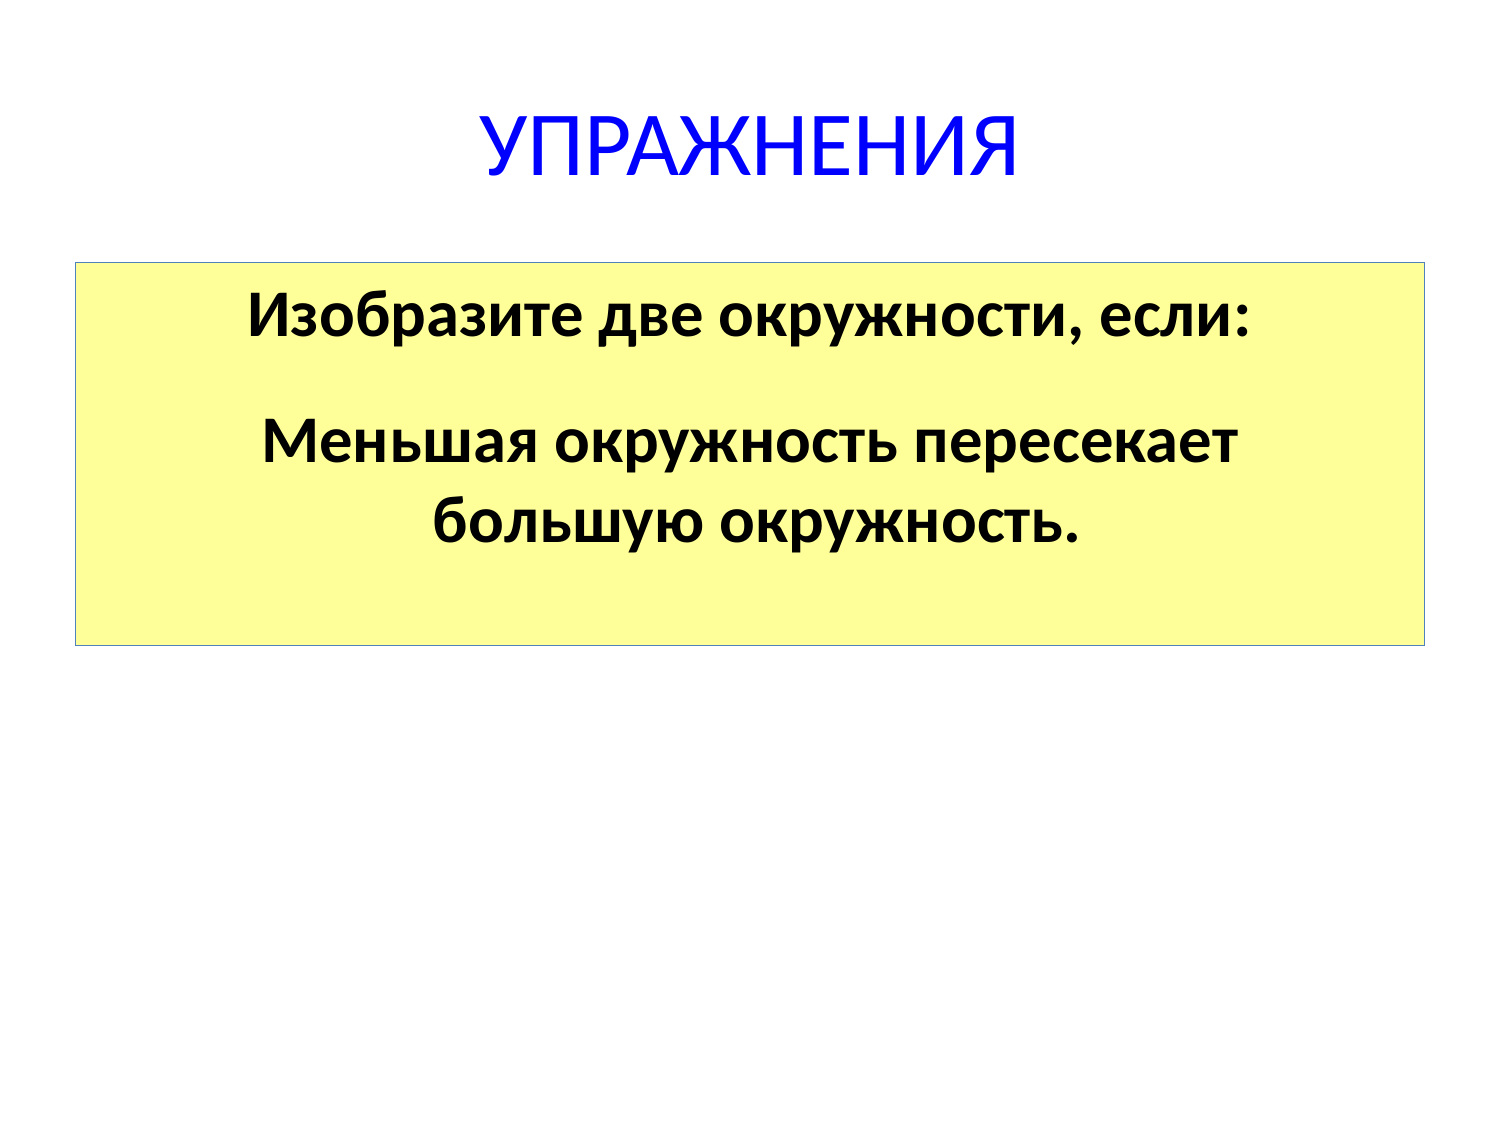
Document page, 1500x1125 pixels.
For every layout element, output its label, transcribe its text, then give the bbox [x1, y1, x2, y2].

title УПРАЖНЕНИЯ [75, 45, 1425, 233]
list Изобразите две окружности, если: Меньшая окружность пересекает большую окружность. [75, 262, 1425, 646]
